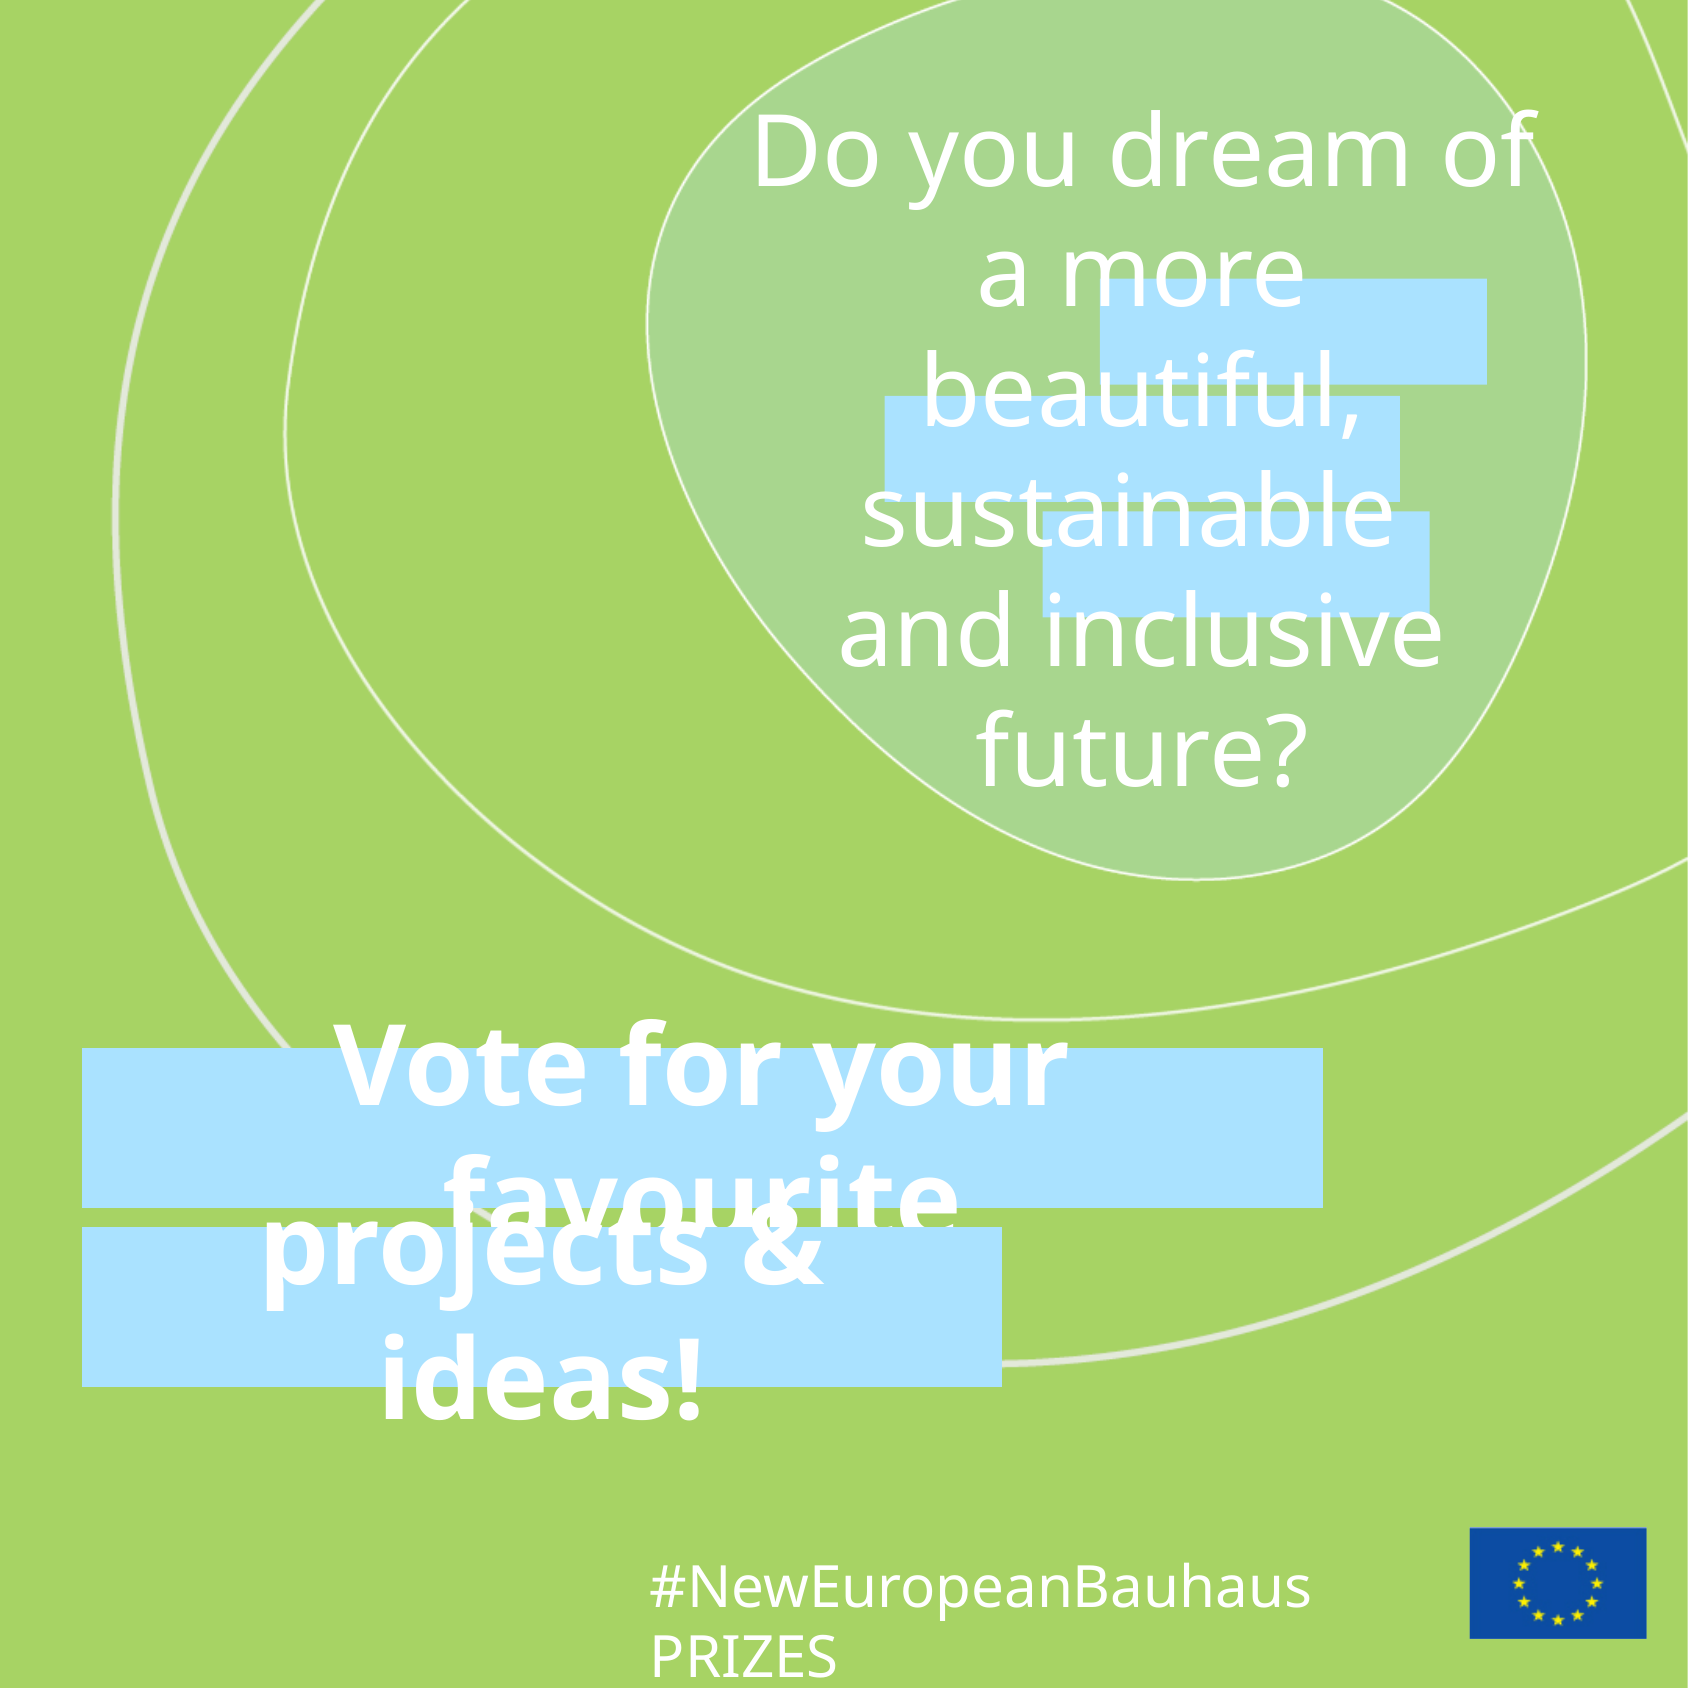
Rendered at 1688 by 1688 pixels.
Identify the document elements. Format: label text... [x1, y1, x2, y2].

text_box projects & ideas! [81, 1227, 1002, 1387]
text_box Vote for your favourite [81, 1048, 1324, 1209]
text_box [634, 1527, 1647, 1639]
text_box Do you dream of a more beautiful, sustainable and inclusive future? [726, 120, 1559, 773]
picture [0, 0, 1688, 1688]
